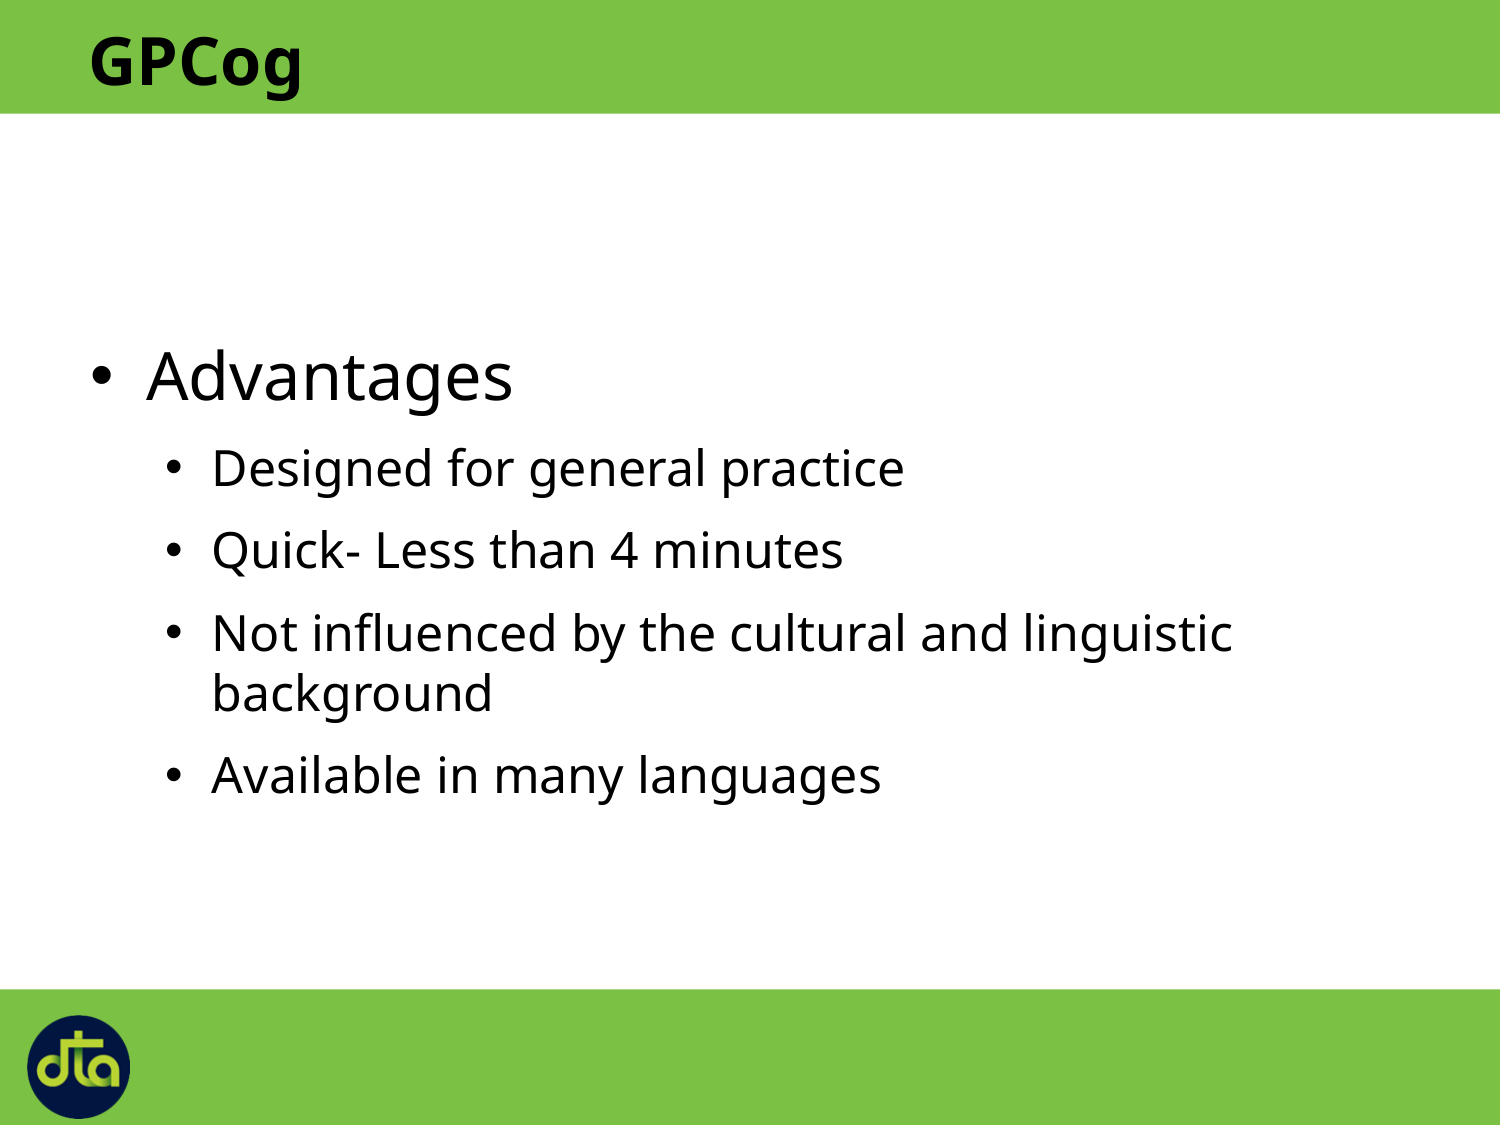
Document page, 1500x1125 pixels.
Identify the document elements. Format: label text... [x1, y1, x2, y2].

text_box Advantages Designed for general practice Quick- Less than 4 minutes Not influenced by the cultural and linguistic background Available in many languages [74, 326, 1425, 1005]
text_box GPCog [5, 0, 388, 118]
picture [27, 1015, 131, 1120]
